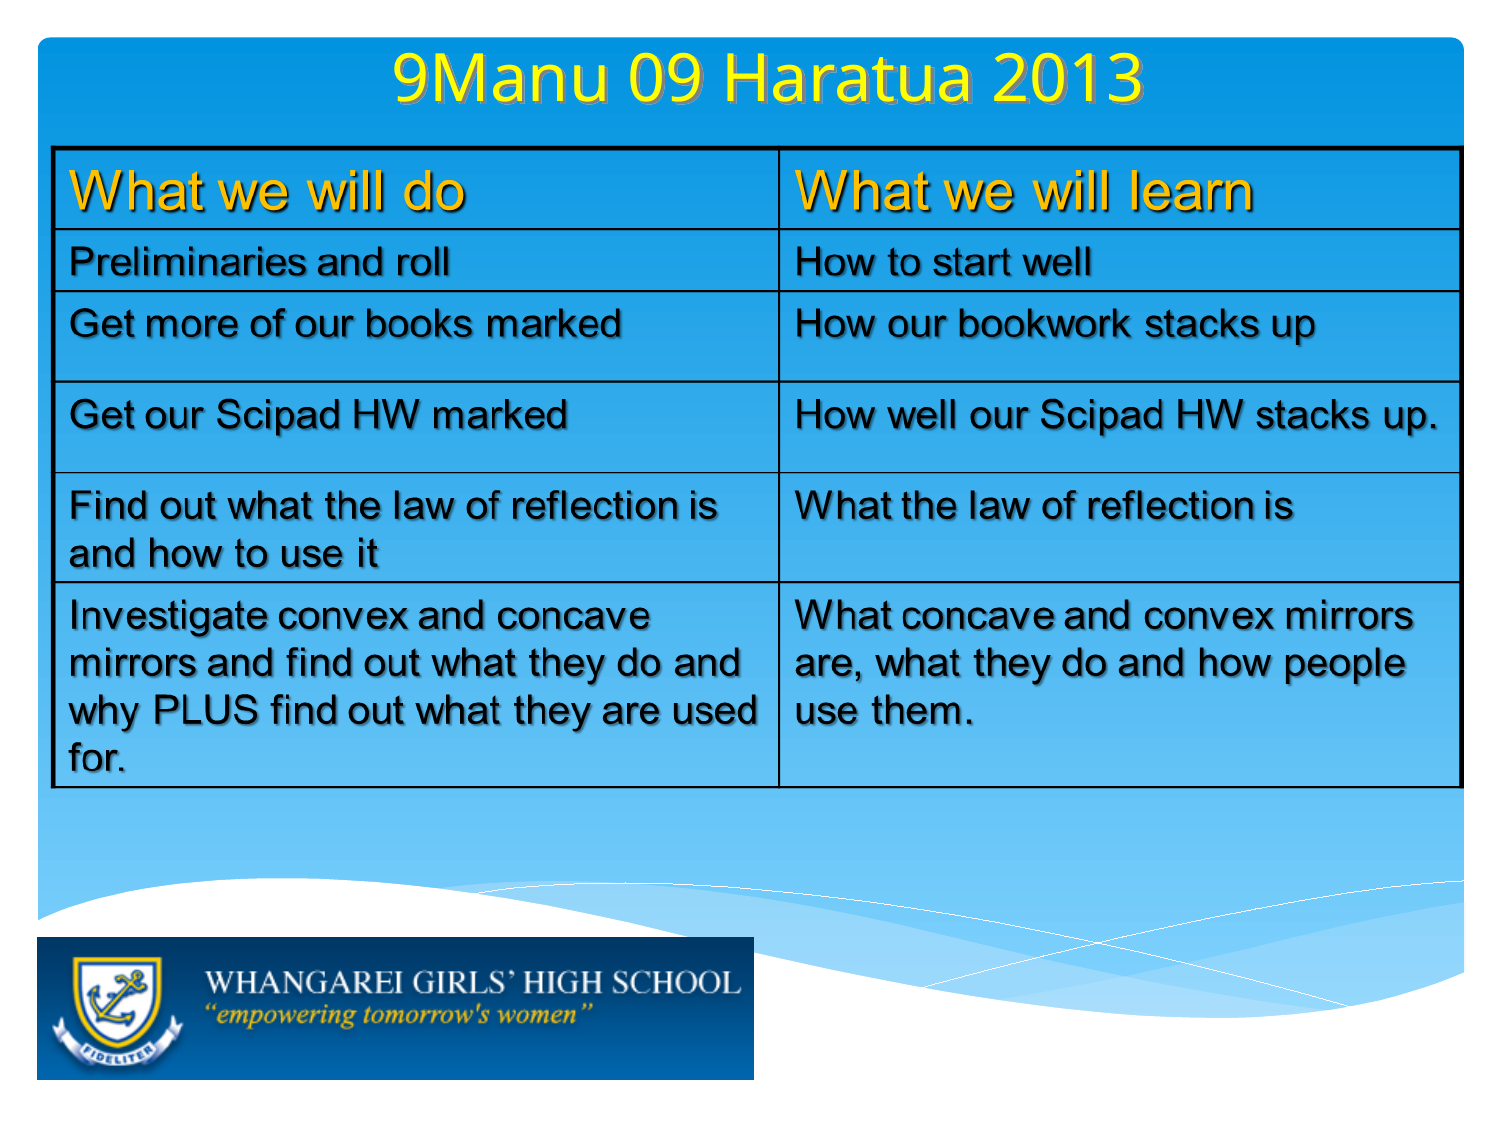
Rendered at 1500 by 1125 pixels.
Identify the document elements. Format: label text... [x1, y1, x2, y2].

text_box 9Manu 09 Haratua 2013 [162, 24, 1375, 125]
picture [37, 937, 754, 1080]
picture [31, 137, 1468, 809]
